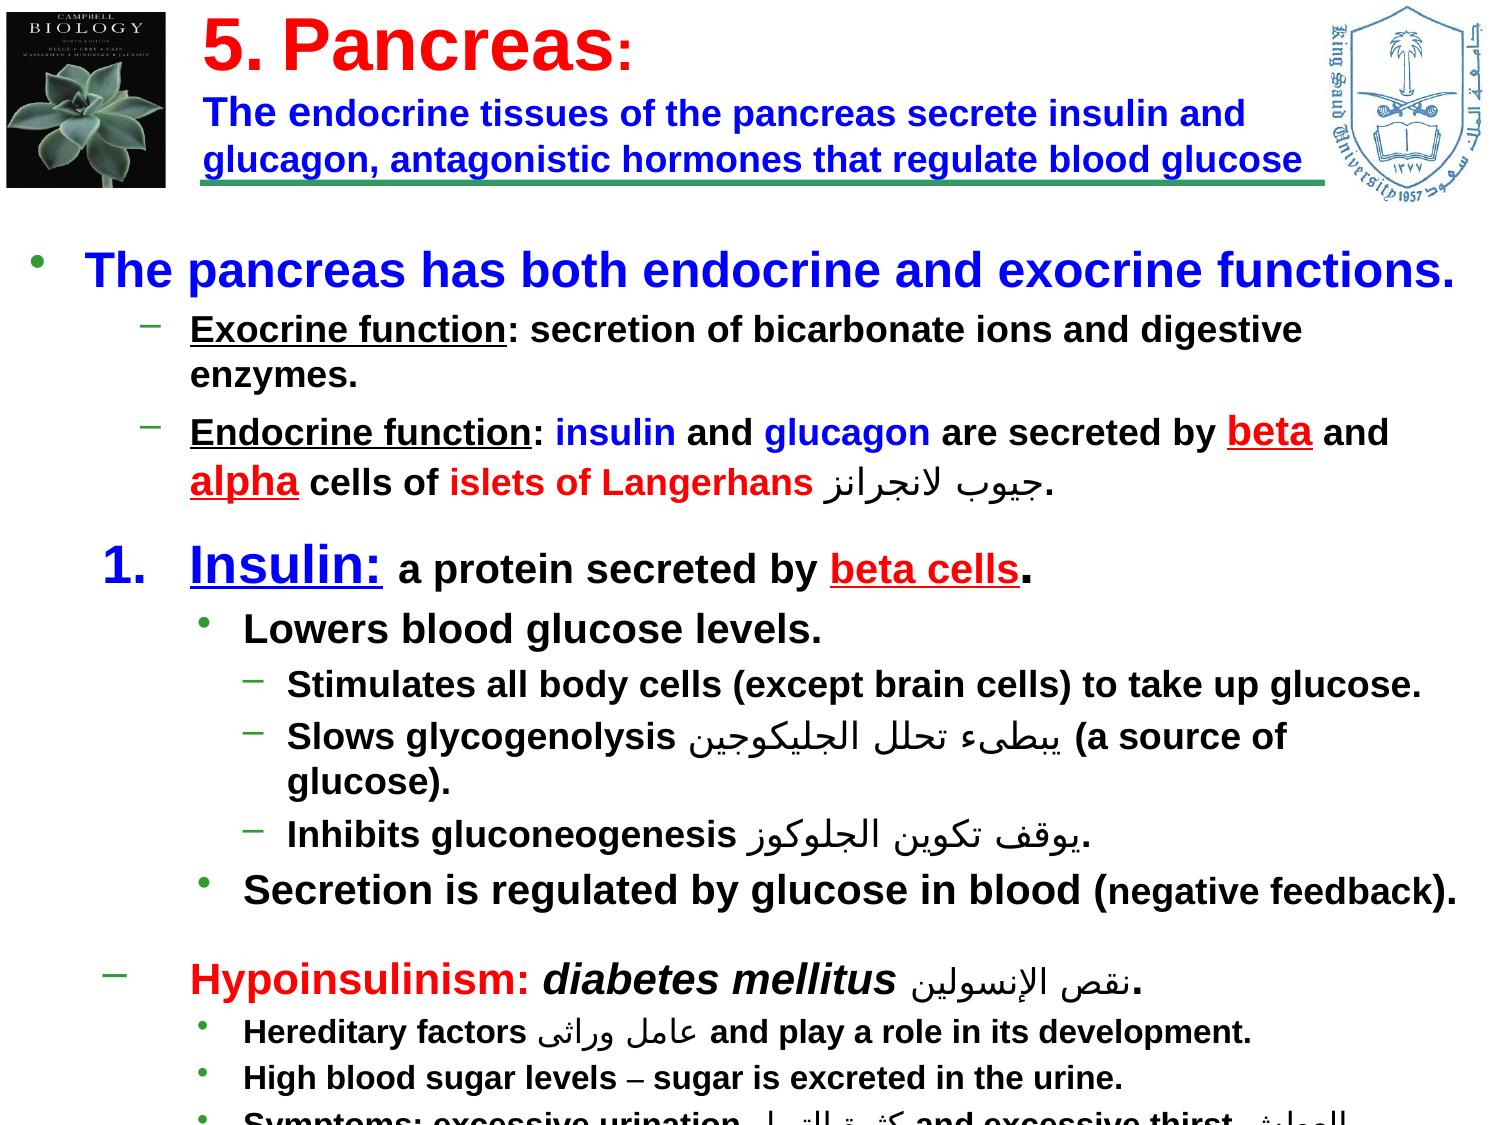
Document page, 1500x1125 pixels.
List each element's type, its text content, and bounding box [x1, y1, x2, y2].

list The pancreas has both endocrine and exocrine functions. Exocrine function: secretion of bicarbonate ions and digestive enzymes. Endocrine function: insulin and glucagon are secreted by beta and alpha cells of islets of Langerhans جيوب لانجرانز. Insulin: a protein secreted by beta cells. Lowers blood glucose levels. Stimulates all body cells (except brain cells) to take up glucose. Slows glycogenolysis يبطىء تحلل الجليكوجين (a source of glucose). Inhibits gluconeogenesis يوقف تكوين الجلوكوز. Secretion is regulated by glucose in blood (negative feedback). Hypoinsulinism: diabetes mellitus نقص الإنسولين. Hereditary factors عامل وراثى and play a role in its development. High blood sugar levels – sugar is excreted in the urine. Symptoms: excessive urination كثرة التبول and excessive thirst العطش. [12, 230, 1475, 1125]
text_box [5, 0, 1488, 209]
